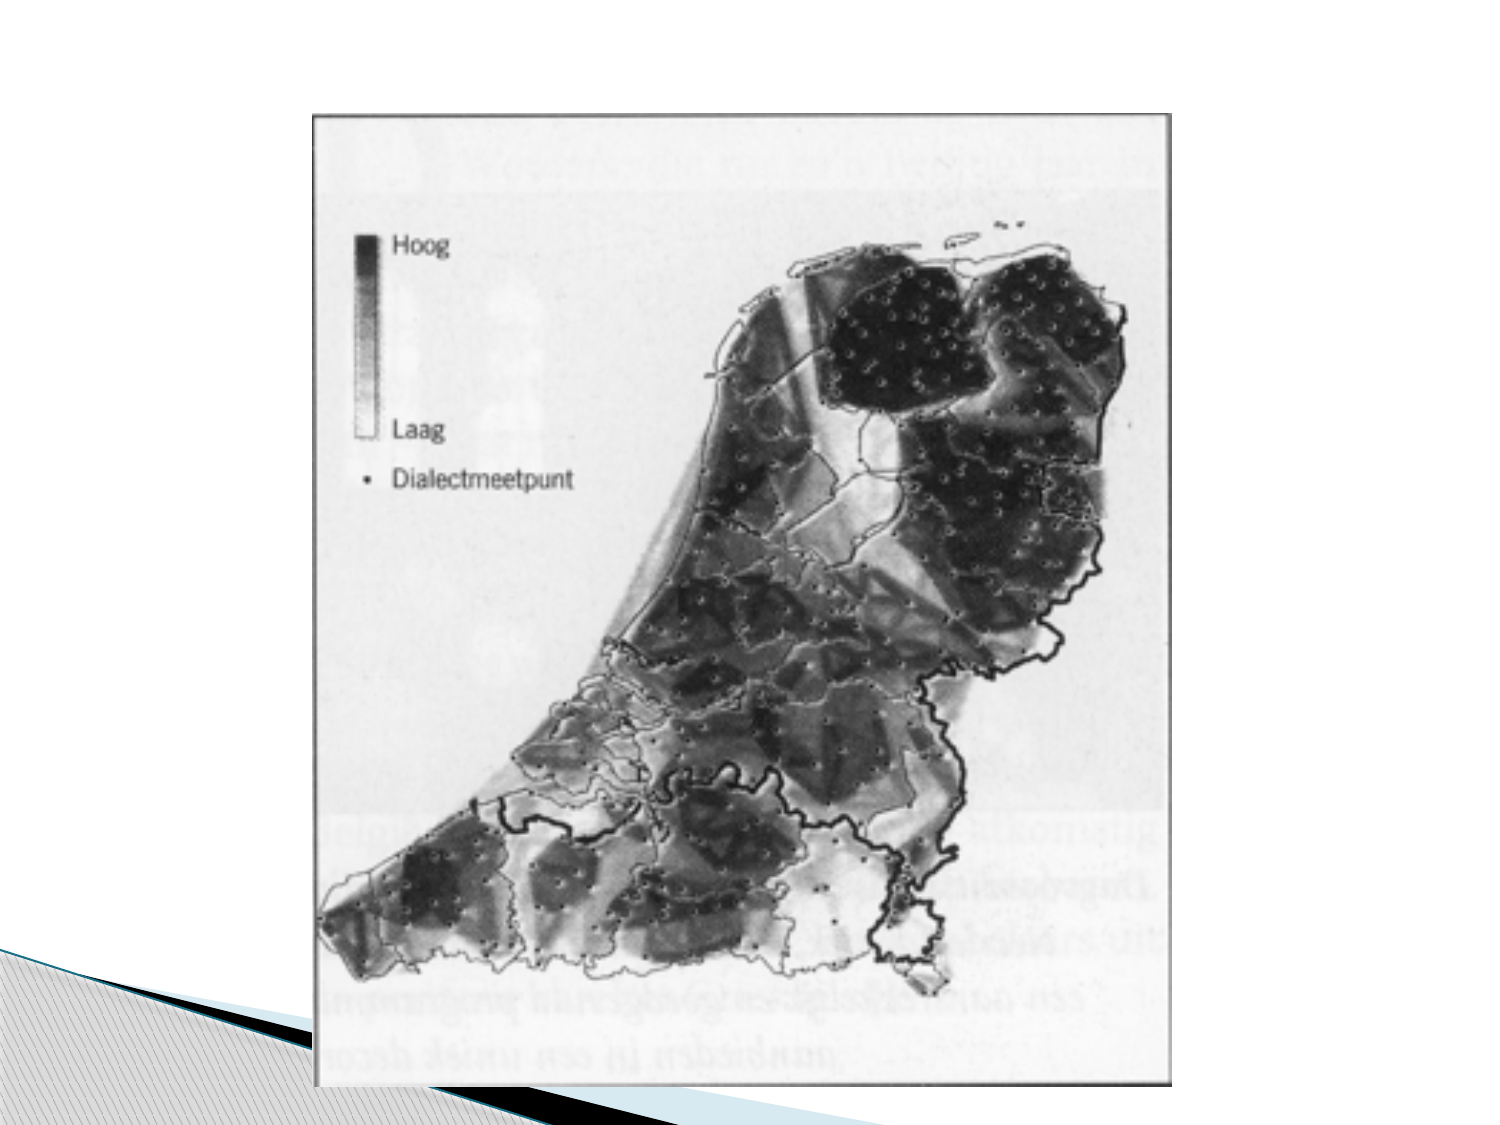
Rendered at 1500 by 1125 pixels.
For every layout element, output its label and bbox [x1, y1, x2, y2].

picture [312, 113, 1172, 1087]
